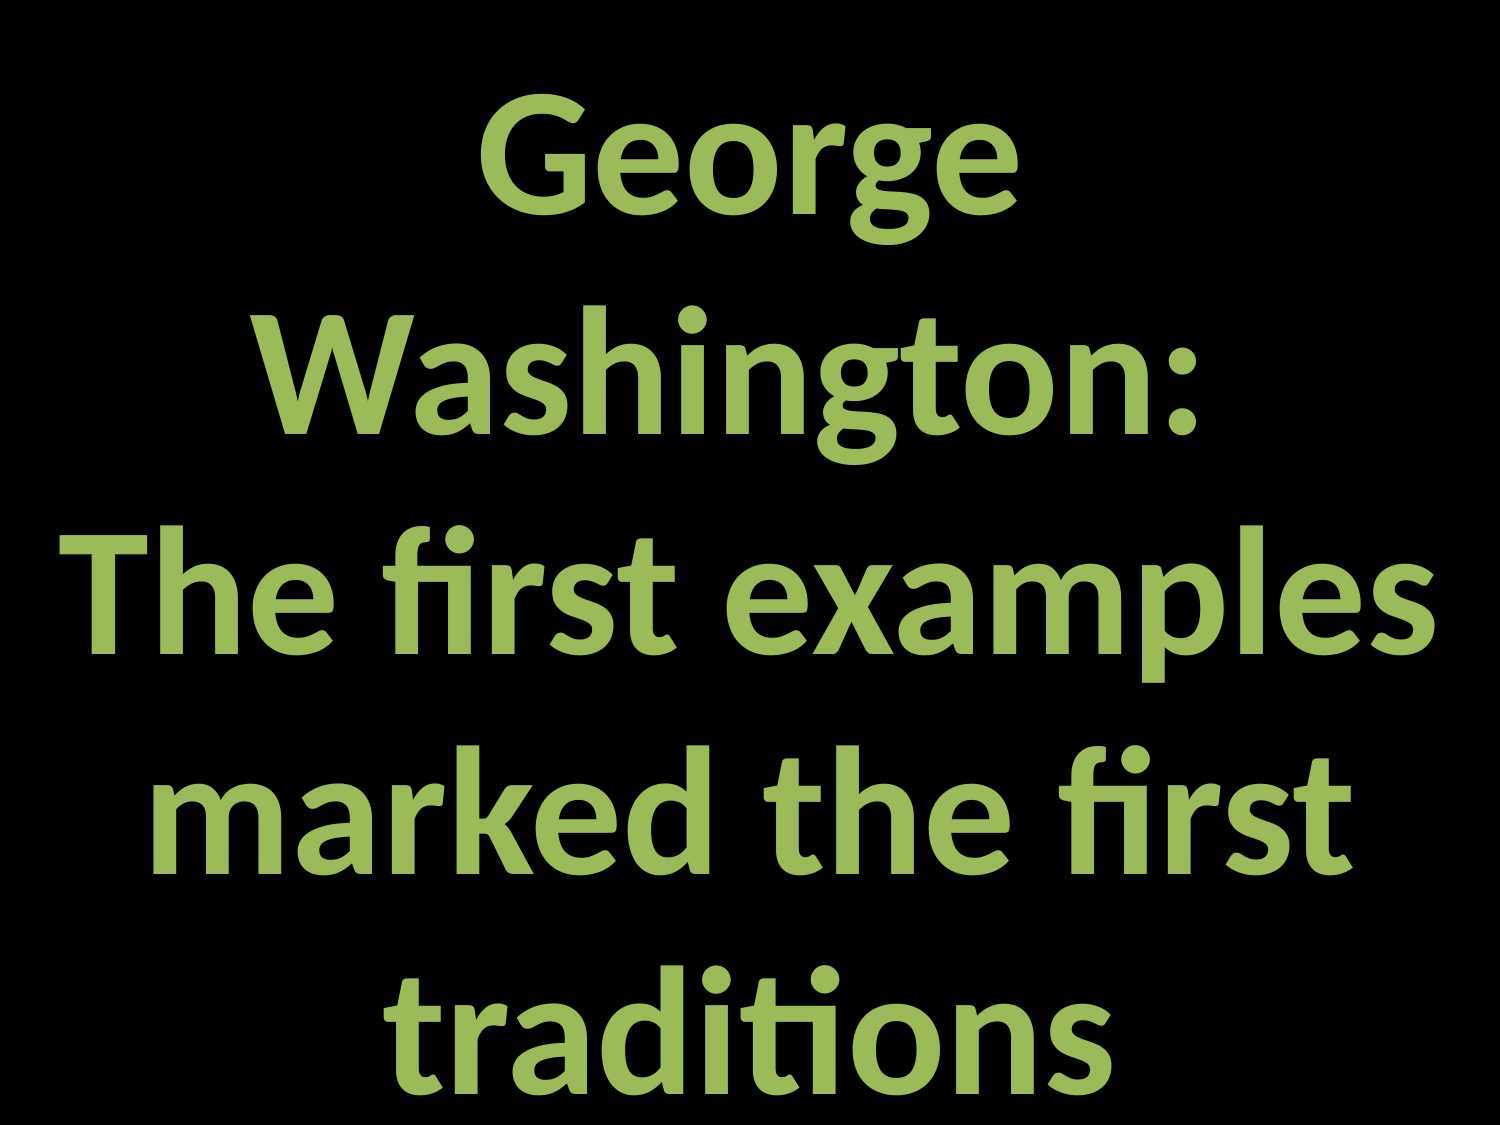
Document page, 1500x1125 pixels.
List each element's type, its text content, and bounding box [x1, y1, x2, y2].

title George Washington: The first examples marked the first traditions [0, 0, 1500, 1125]
